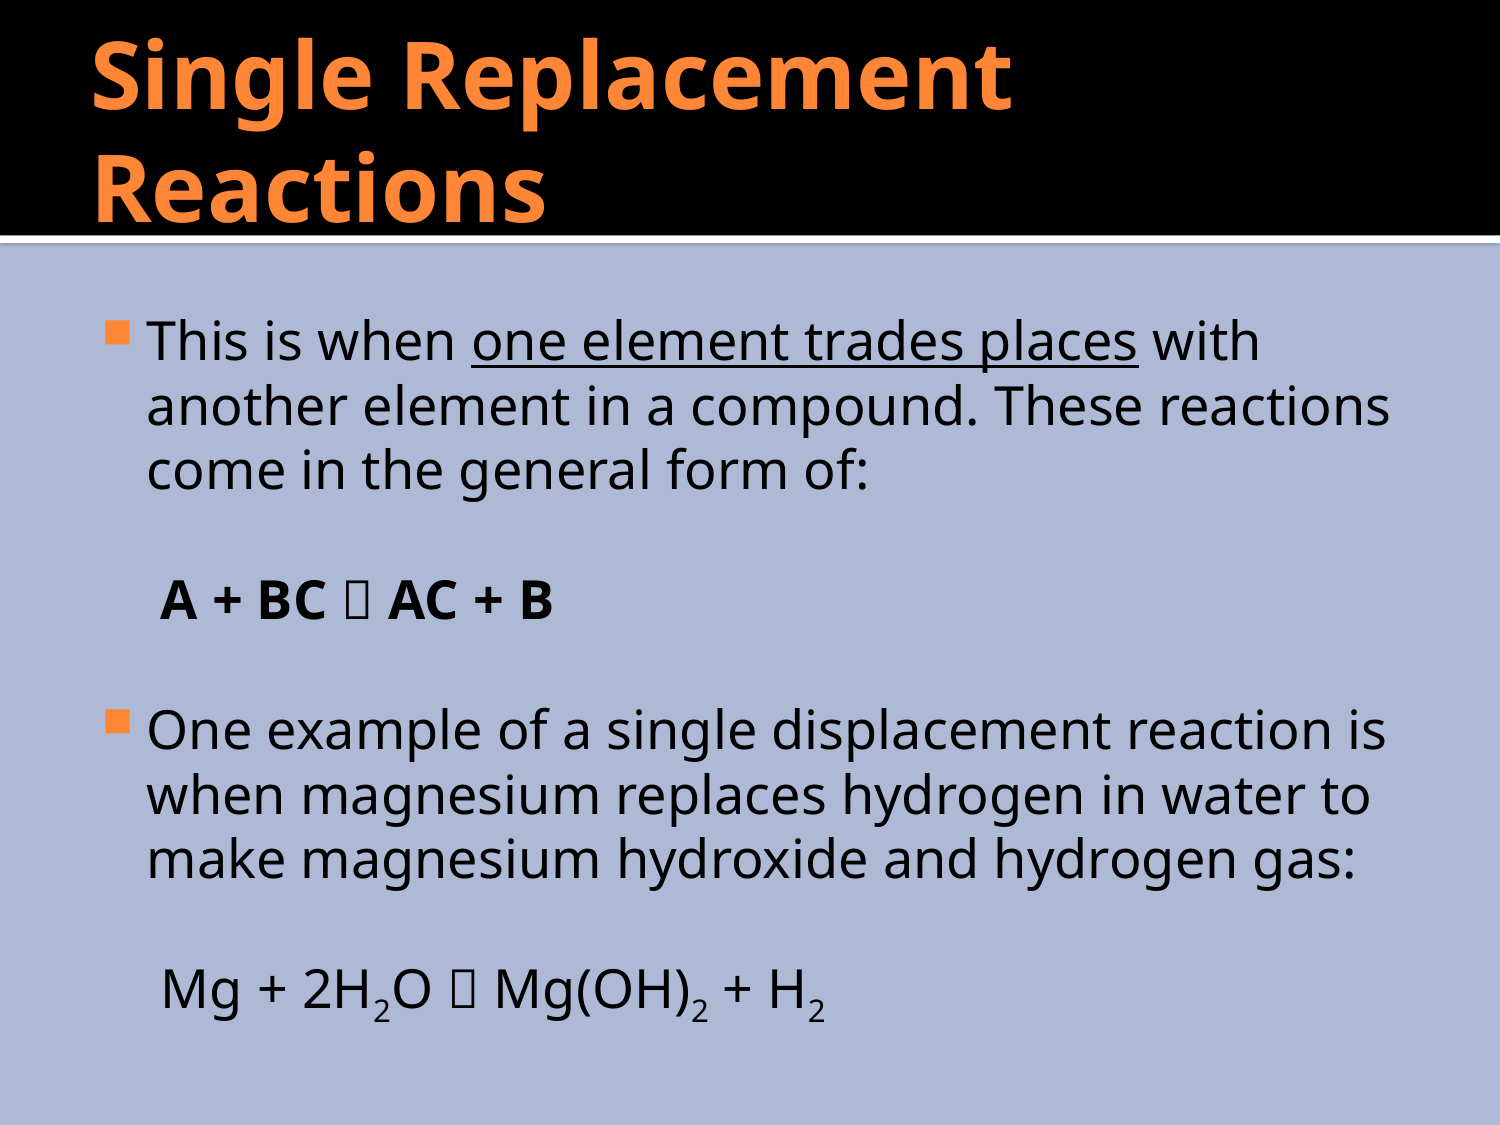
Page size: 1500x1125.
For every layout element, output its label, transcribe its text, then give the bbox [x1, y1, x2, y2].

list This is when one element trades places with another element in a compound. These reactions come in the general form of: A + BC  AC + B One example of a single displacement reaction is when magnesium replaces hydrogen in water to make magnesium hydroxide and hydrogen gas: Mg + 2H2O  Mg(OH)2 + H2 [75, 291, 1425, 1050]
title Single Replacement Reactions [75, 25, 1425, 231]
